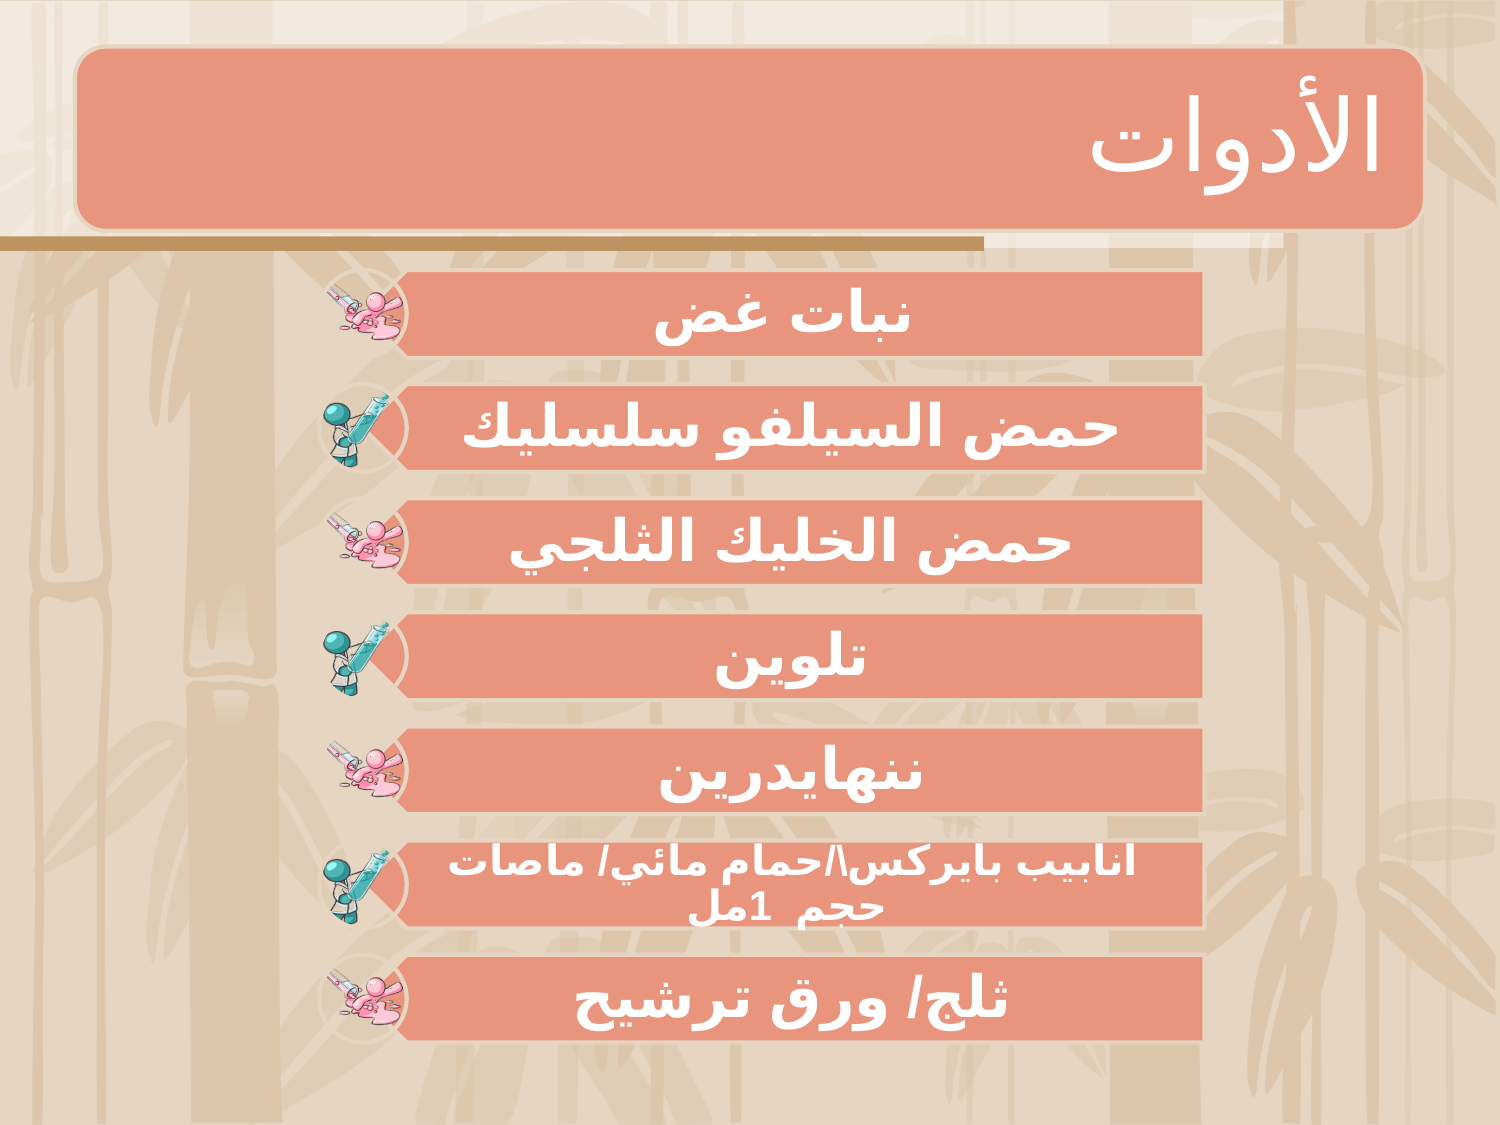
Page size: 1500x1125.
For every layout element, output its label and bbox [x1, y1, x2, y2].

text_box [74, 44, 1426, 233]
list [128, 269, 1395, 1044]
